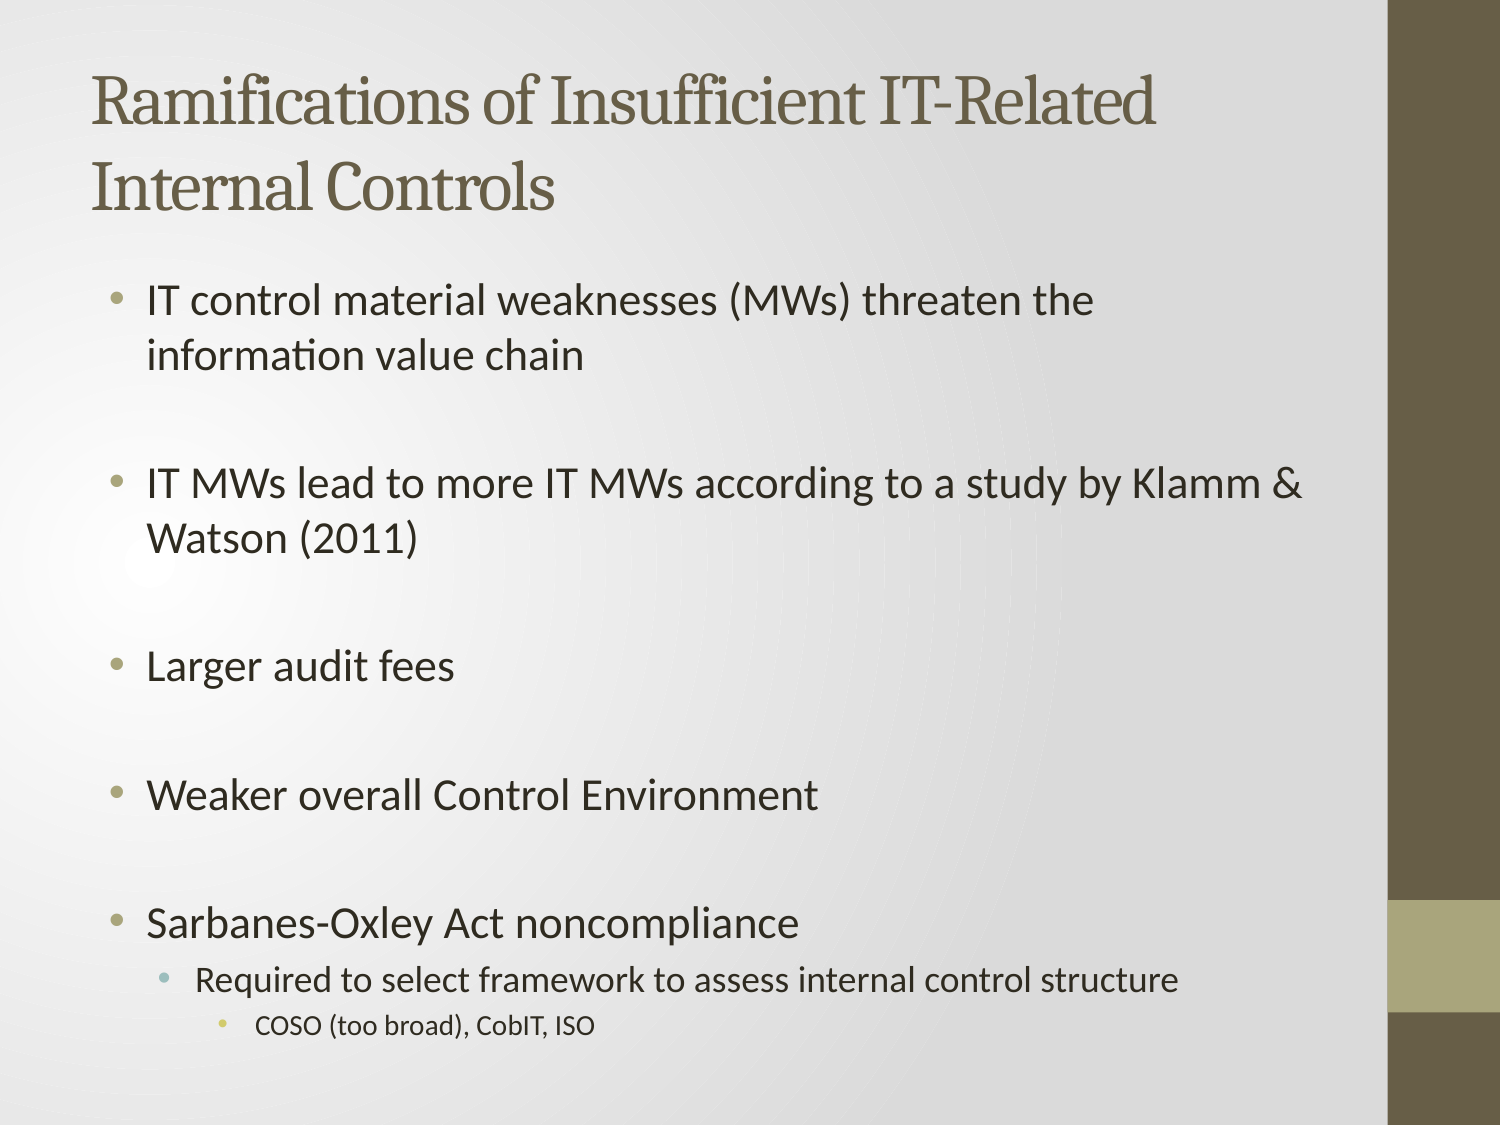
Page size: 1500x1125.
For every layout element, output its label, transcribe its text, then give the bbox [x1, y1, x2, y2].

list IT control material weaknesses (MWs) threaten the information value chain IT MWs lead to more IT MWs according to a study by Klamm & Watson (2011) Larger audit fees Weaker overall Control Environment Sarbanes-Oxley Act noncompliance Required to select framework to assess internal control structure COSO (too broad), CobIT, ISO [75, 262, 1325, 1050]
title Ramifications of Insufficient IT-Related Internal Controls [75, 45, 1325, 233]
